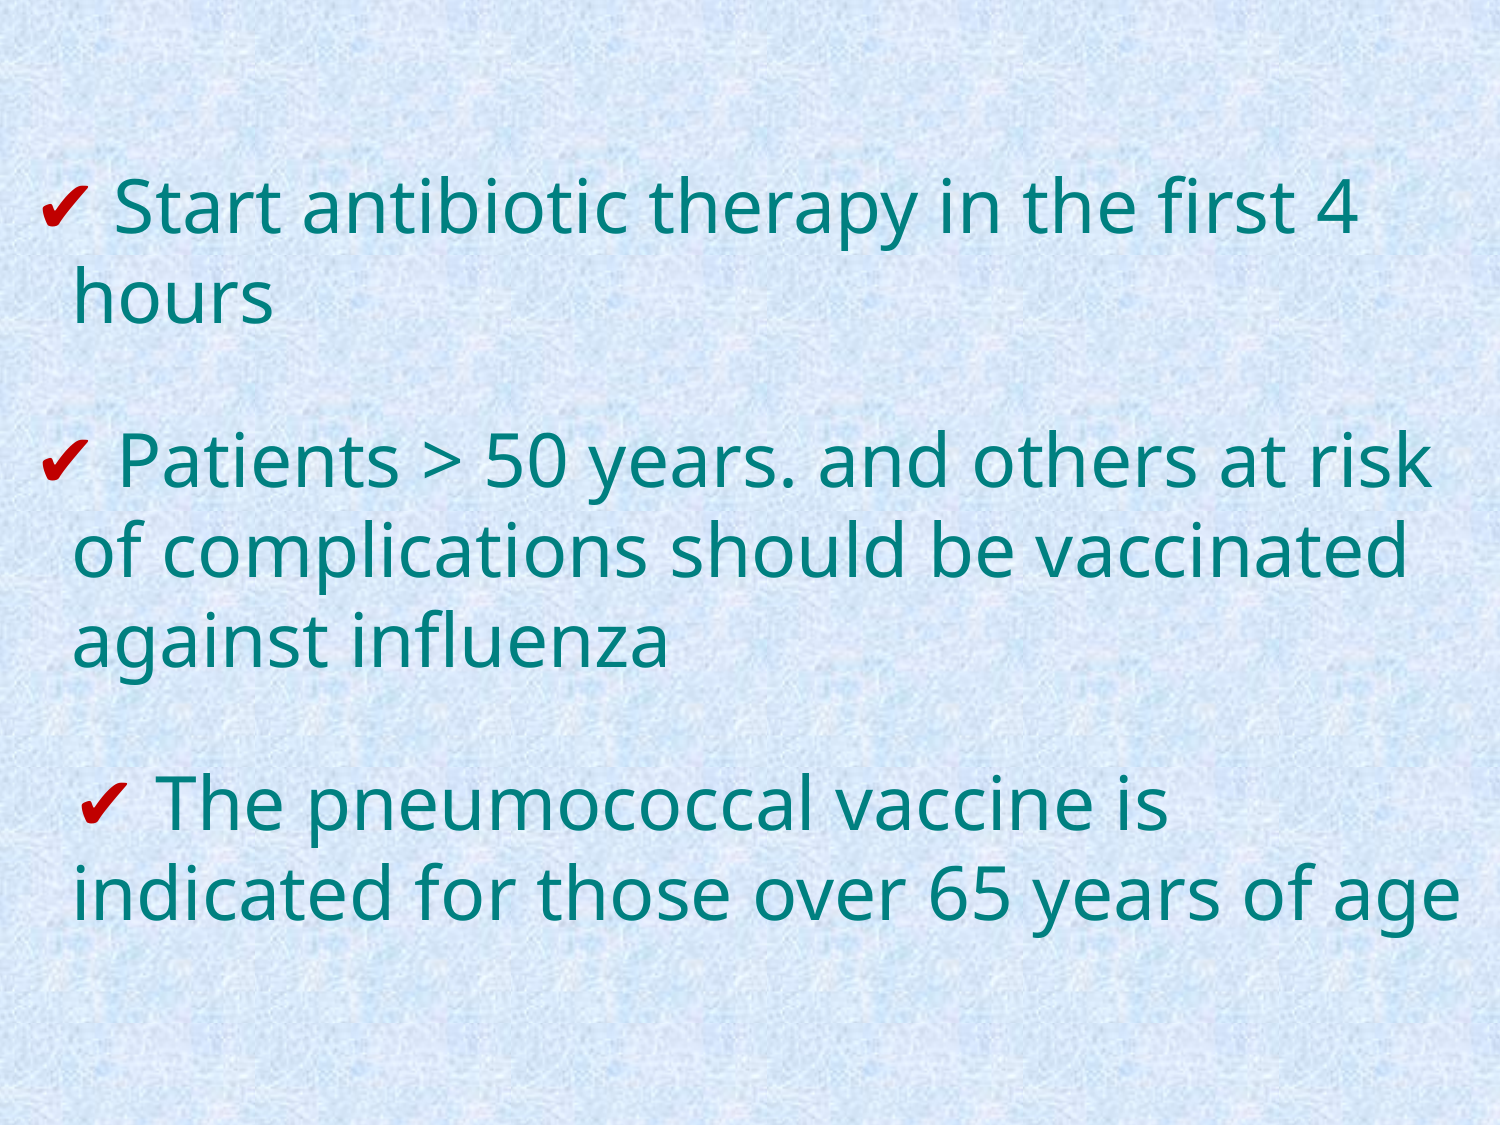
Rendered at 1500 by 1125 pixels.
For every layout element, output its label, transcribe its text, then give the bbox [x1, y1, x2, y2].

text_box ✔ Start antibiotic therapy in the first 4 hours ✔ Patients > 50 years. and others at risk of complications should be vaccinated against influenza ✔ The pneumococcal vaccine is indicated for those over 65 years of age [0, 0, 1500, 1125]
